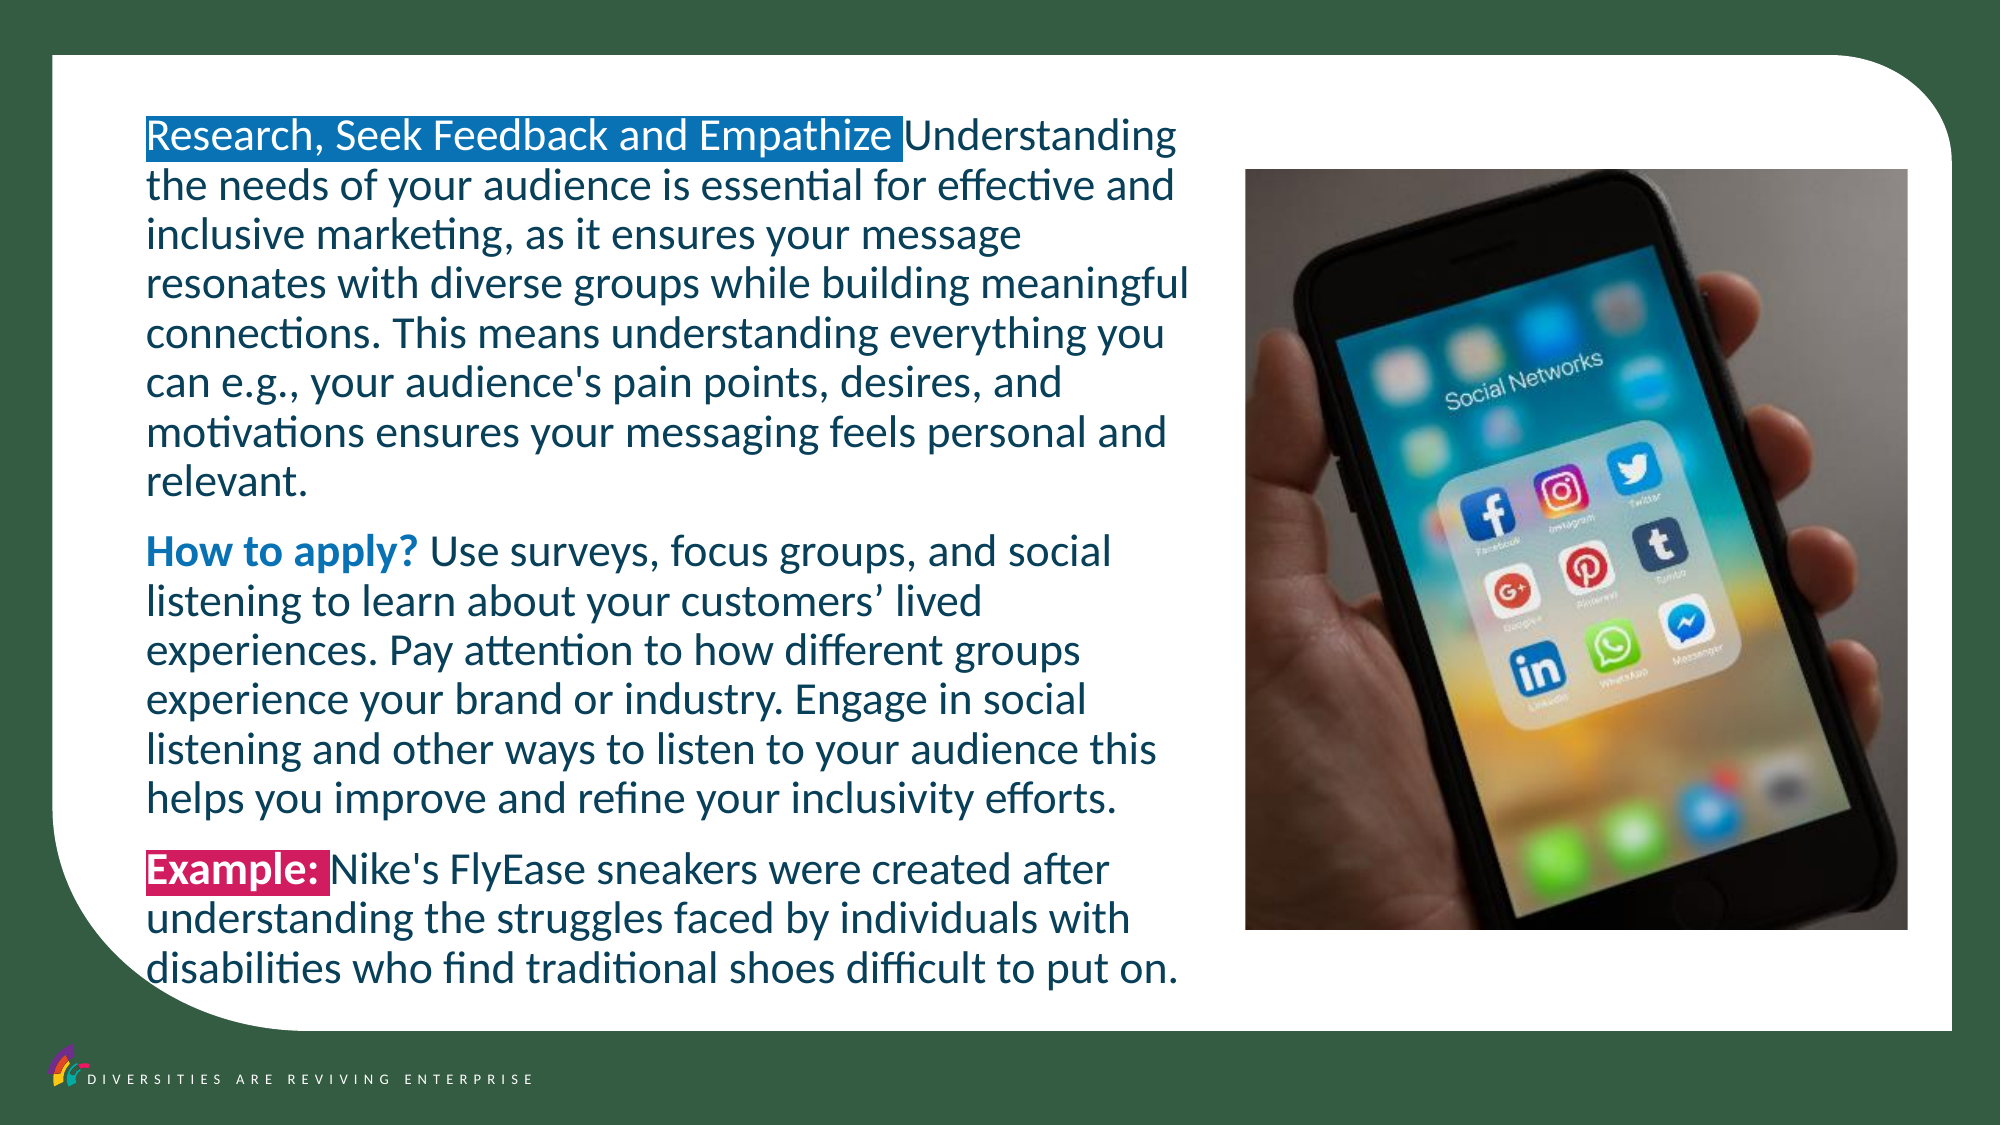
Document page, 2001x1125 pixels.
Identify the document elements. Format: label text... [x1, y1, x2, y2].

list Research, Seek Feedback and Empathize Understanding the needs of your audience is essential for effective and inclusive marketing, as it ensures your message resonates with diverse groups while building meaningful connections. This means understanding everything you can e.g., your audience's pain points, desires, and motivations ensures your messaging feels personal and relevant. How to apply? Use surveys, focus groups, and social listening to learn about your customers’ lived experiences. Pay attention to how different groups experience your brand or industry. Engage in social listening and other ways to listen to your audience this helps you improve and refine your inclusivity efforts. Example: Nike's FlyEase sneakers were created after understanding the struggles faced by individuals with disabilities who find traditional shoes difficult to put on. [130, 103, 1214, 736]
picture [1245, 169, 1908, 930]
